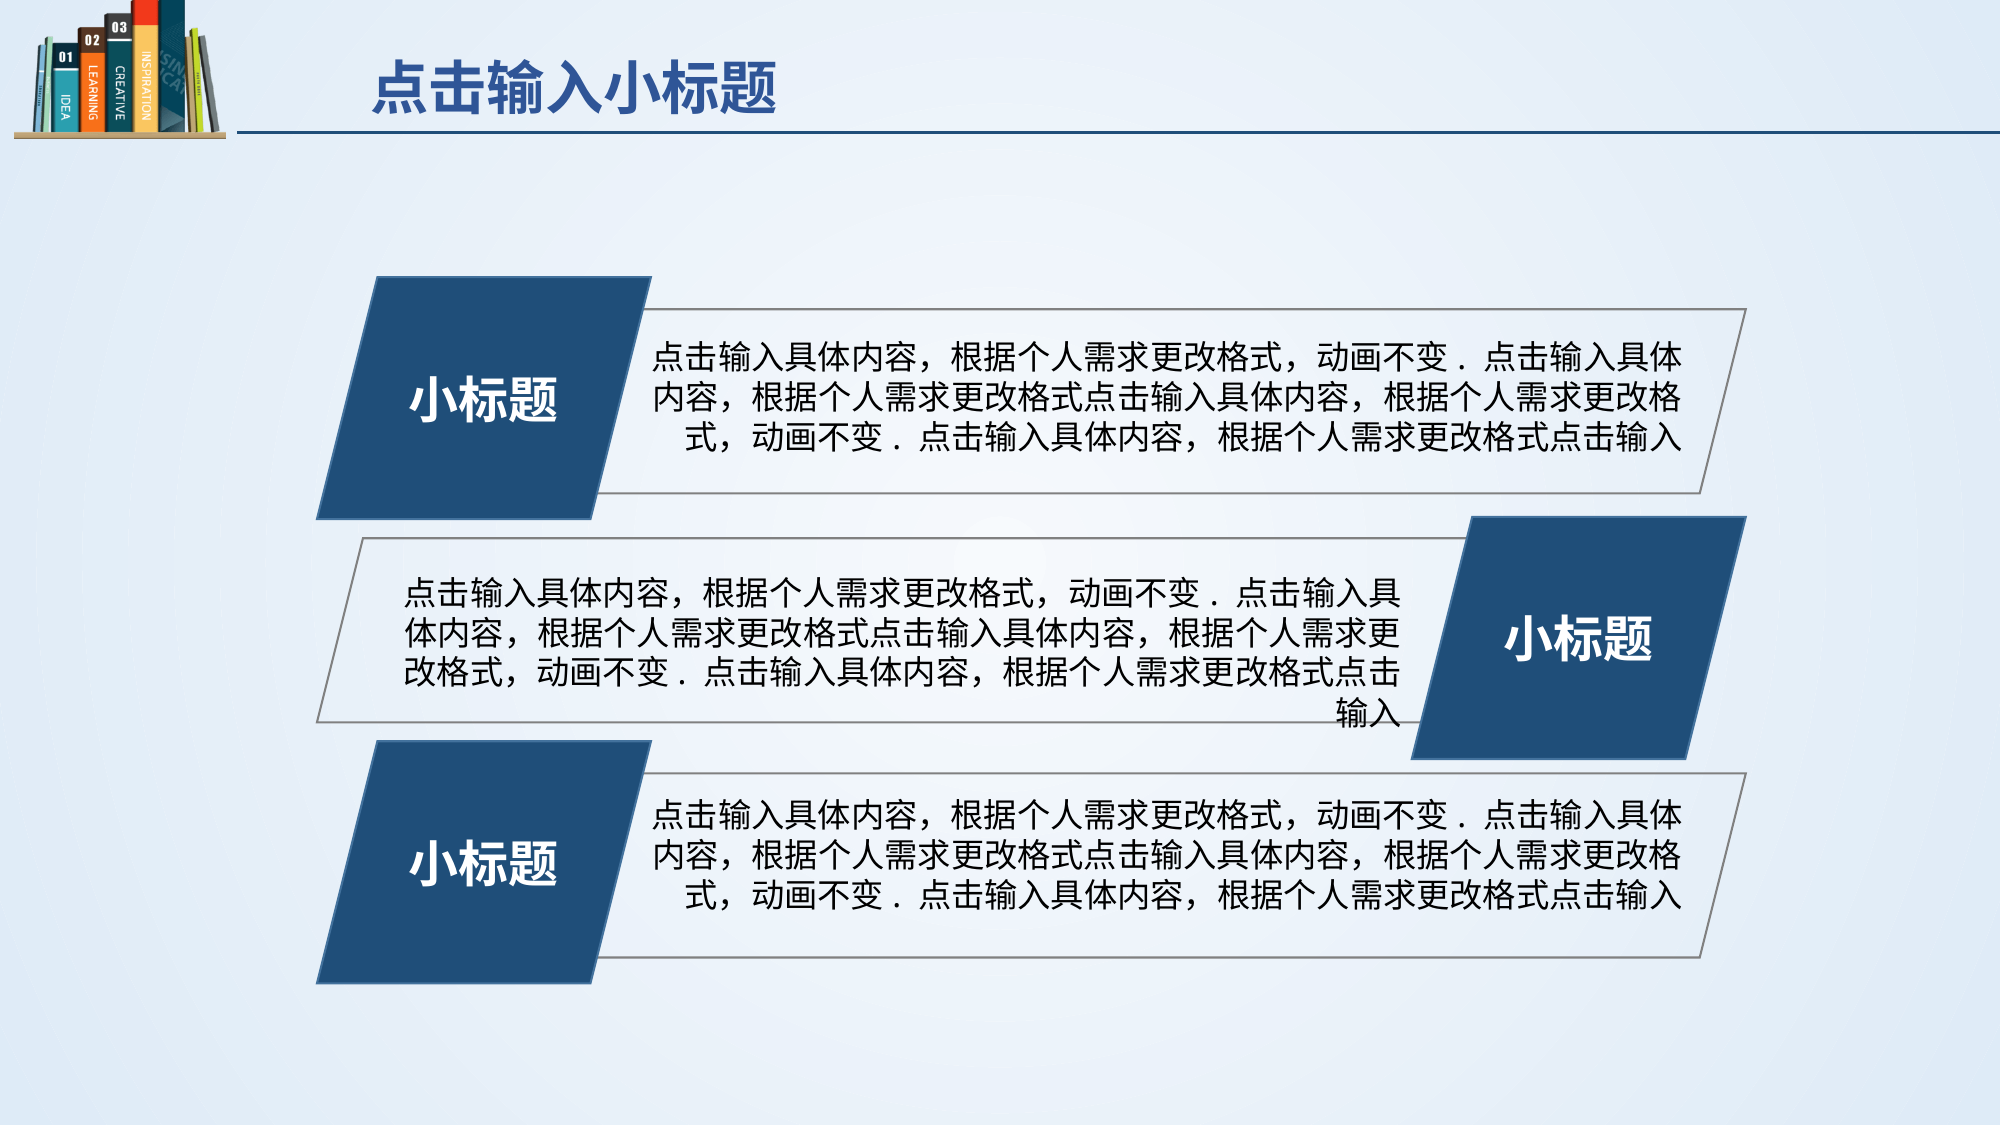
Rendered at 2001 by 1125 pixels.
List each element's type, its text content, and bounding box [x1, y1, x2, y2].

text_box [590, 309, 1746, 494]
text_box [316, 538, 1473, 723]
text_box 小标题 [315, 740, 653, 985]
text_box 小标题 [1410, 515, 1748, 761]
text_box 点击输入小标题 [355, 43, 812, 129]
text_box 小标题 [315, 276, 653, 521]
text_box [590, 773, 1746, 958]
picture [169, 59, 175, 67]
picture [14, 0, 226, 139]
